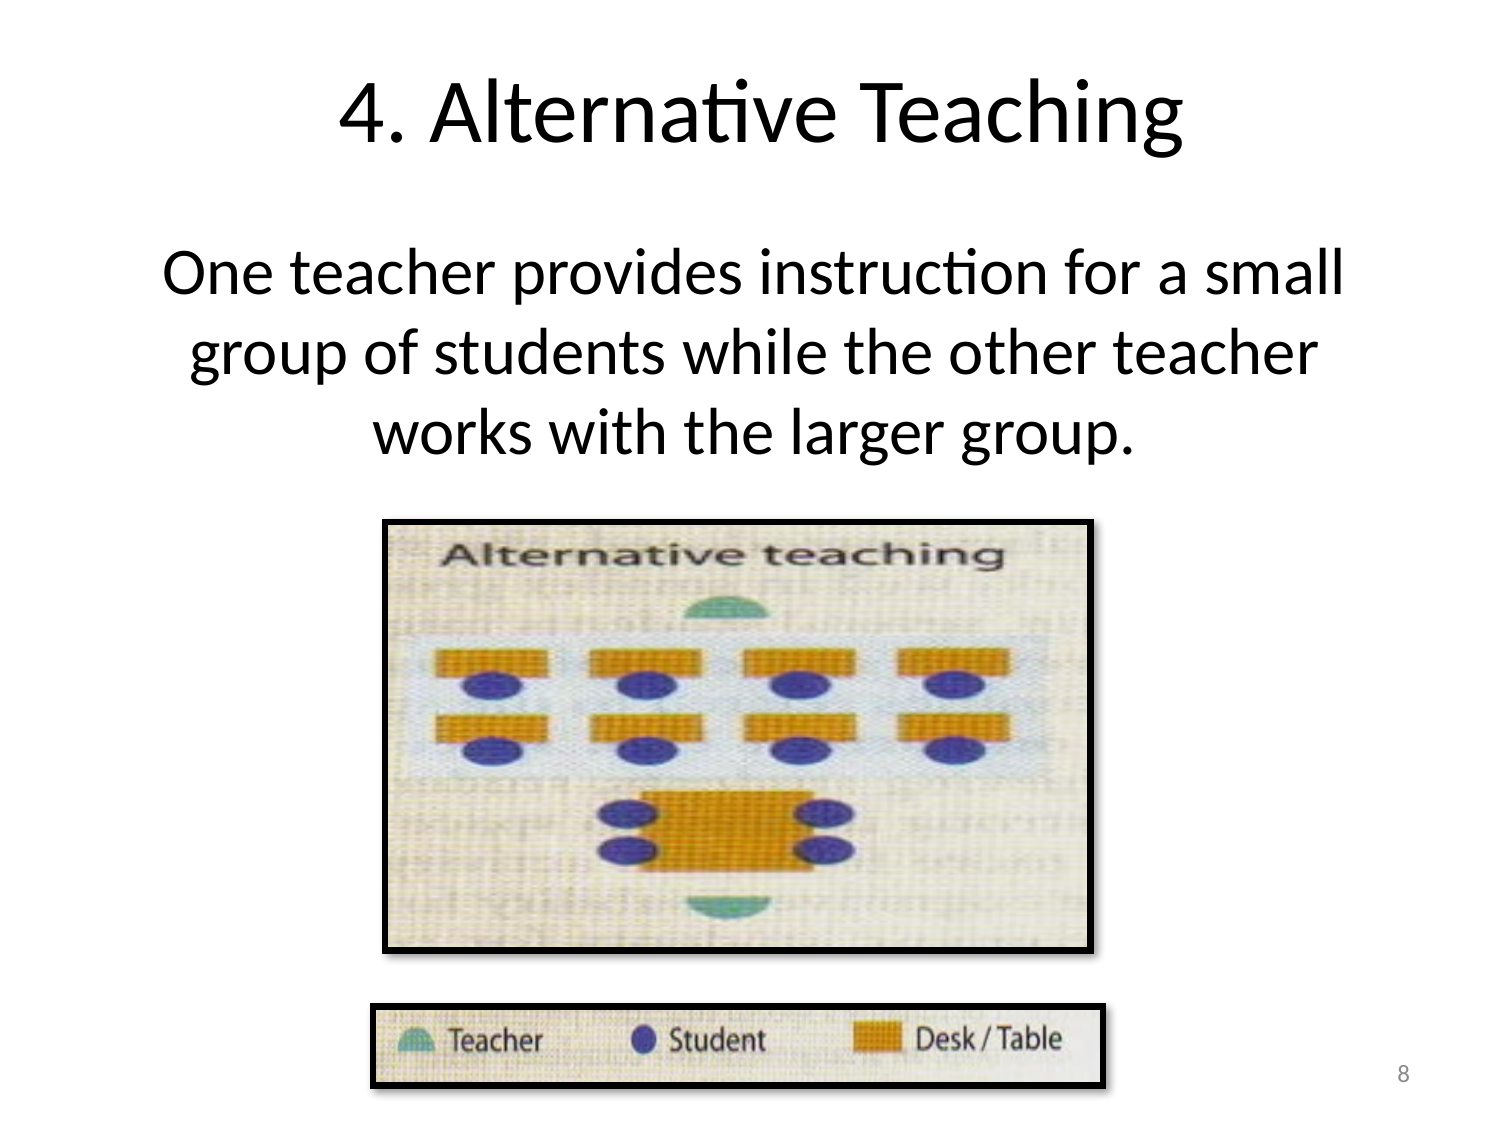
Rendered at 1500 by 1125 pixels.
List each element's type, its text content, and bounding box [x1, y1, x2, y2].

title 4. Alternative Teaching [87, 12, 1438, 200]
picture [375, 1009, 1101, 1083]
slide_number 8 [1074, 1042, 1425, 1103]
list One teacher provides instruction for a small group of students while the other teacher works with the larger group. [37, 220, 1388, 1025]
picture [387, 524, 1088, 948]
